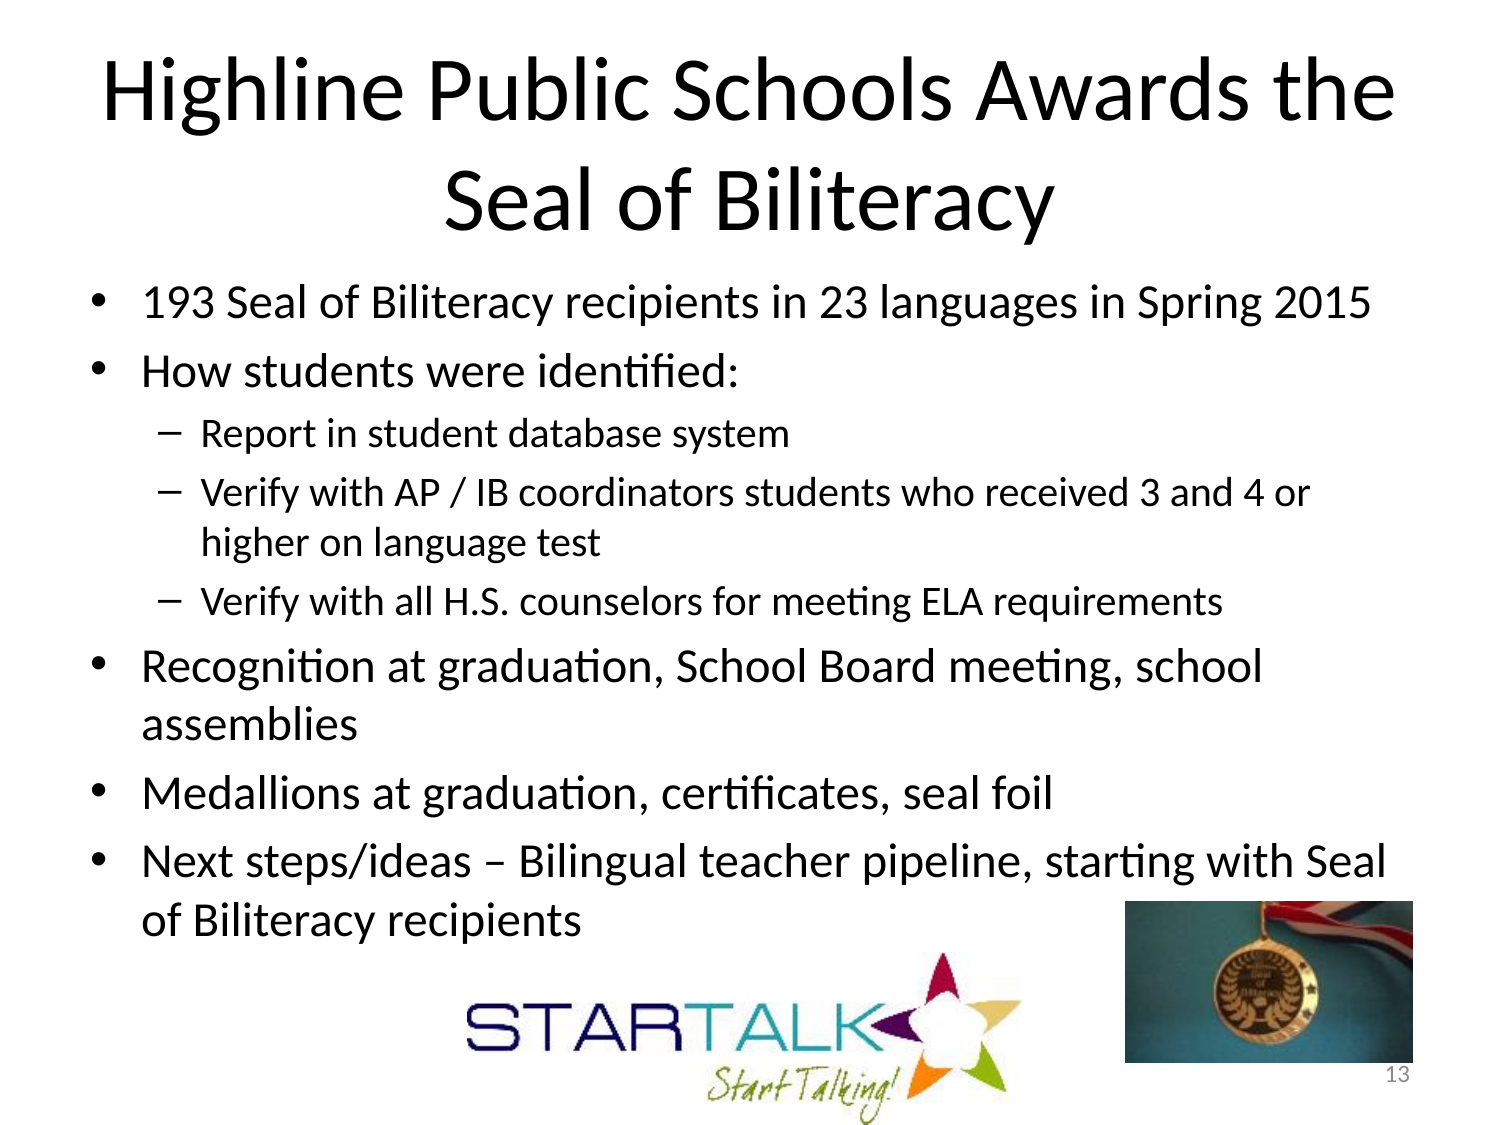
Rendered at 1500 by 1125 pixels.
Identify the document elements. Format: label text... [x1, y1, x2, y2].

picture [467, 955, 1022, 1125]
picture [1124, 900, 1413, 1063]
slide_number 13 [1074, 1042, 1425, 1103]
list 193 Seal of Biliteracy recipients in 23 languages in Spring 2015 How students were identified: Report in student database system Verify with AP / IB coordinators students who received 3 and 4 or higher on language test Verify with all H.S. counselors for meeting ELA requirements Recognition at graduation, School Board meeting, school assemblies Medallions at graduation, certificates, seal foil Next steps/ideas – Bilingual teacher pipeline, starting with Seal of Biliteracy recipients [75, 262, 1425, 955]
title Highline Public Schools Awards the Seal of Biliteracy [75, 45, 1425, 233]
